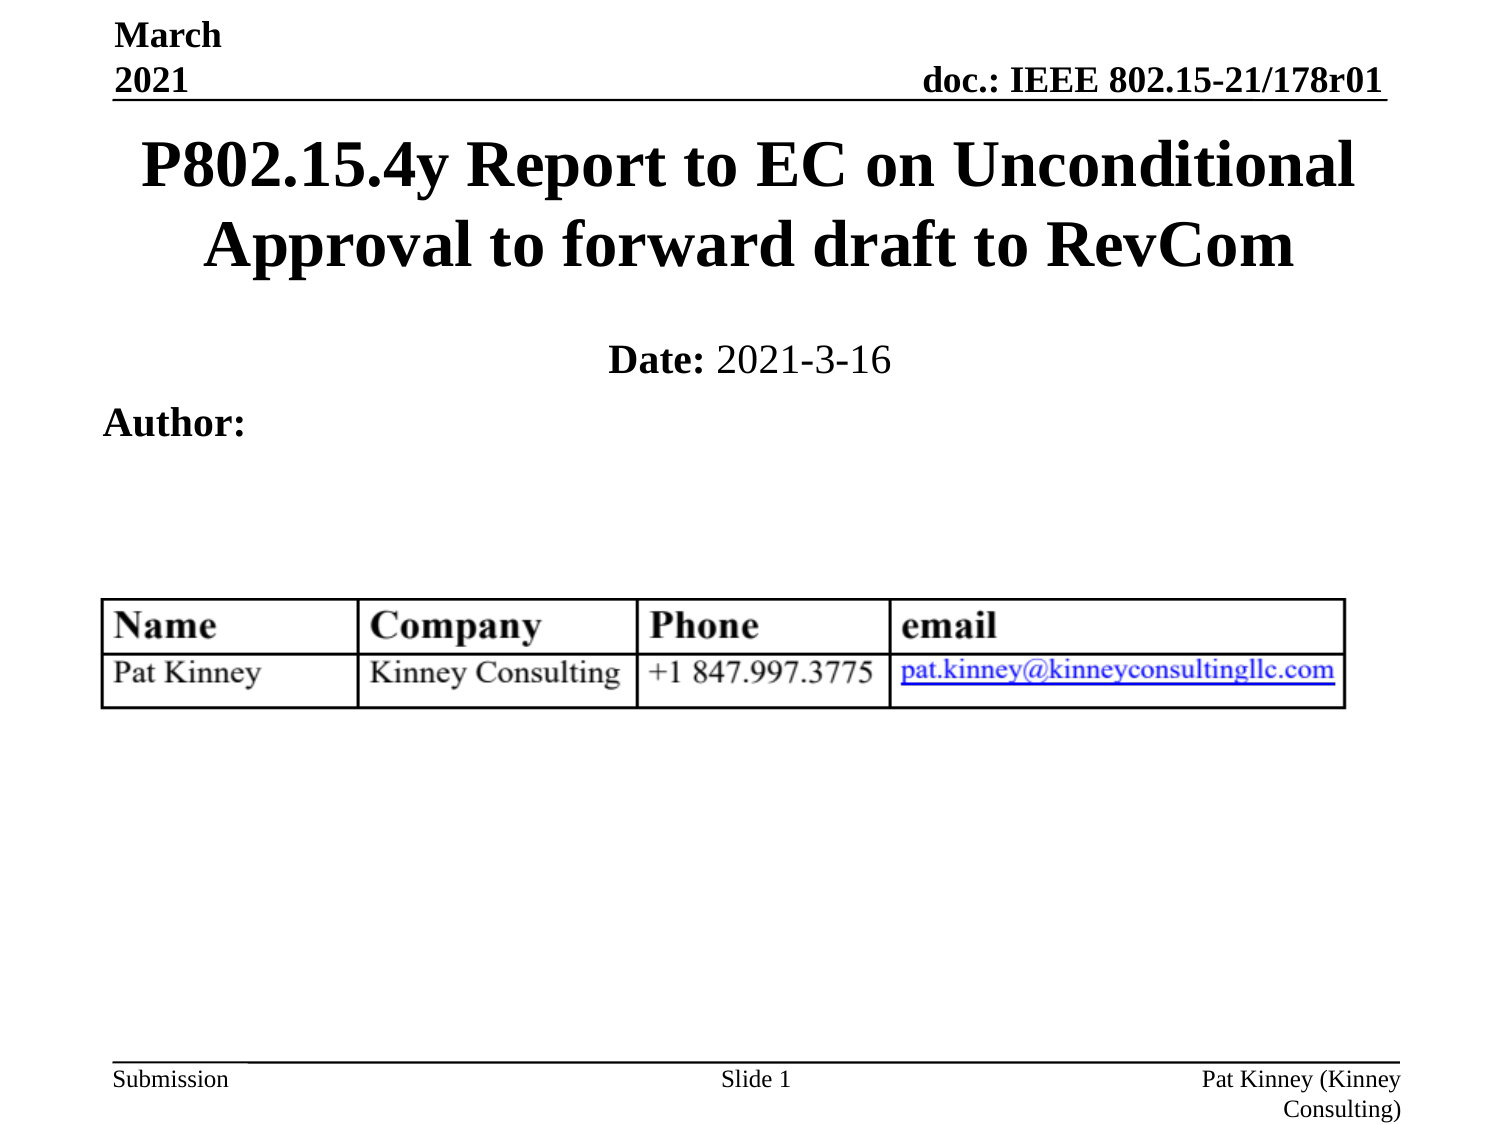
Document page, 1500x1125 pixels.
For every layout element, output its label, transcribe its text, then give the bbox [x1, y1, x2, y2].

slide_number Slide 1 [712, 1061, 800, 1093]
text_box P802.15.4y Report to EC on Unconditional Approval to forward draft to RevCom [112, 112, 1388, 288]
footer Pat Kinney (Kinney Consulting) [1092, 1061, 1402, 1093]
text_box Author: [87, 387, 325, 450]
text_box Date: 2021-3-16 [112, 324, 1388, 388]
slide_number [114, 54, 270, 101]
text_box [87, 598, 1439, 751]
